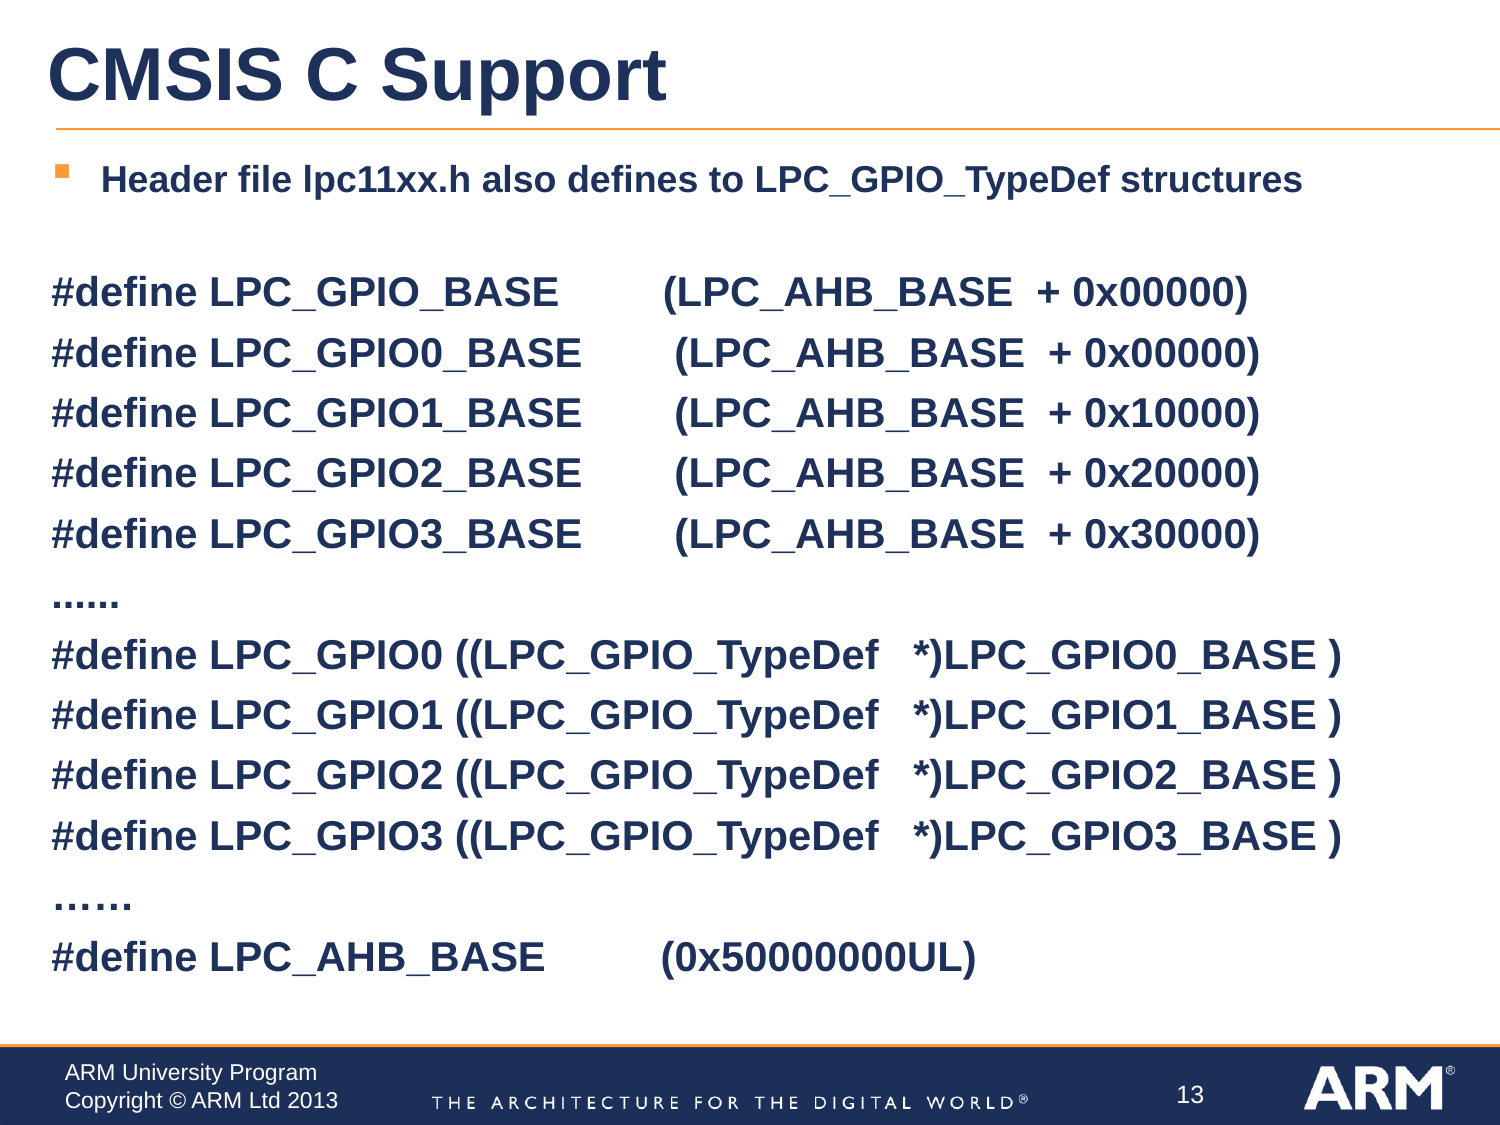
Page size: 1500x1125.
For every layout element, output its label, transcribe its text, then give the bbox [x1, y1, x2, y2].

title CMSIS C Support [34, 1, 1500, 141]
list Header file lpc11xx.h also defines to LPC_GPIO_TypeDef structures #define LPC_GPIO_BASE (LPC_AHB_BASE + 0x00000) #define LPC_GPIO0_BASE (LPC_AHB_BASE + 0x00000) #define LPC_GPIO1_BASE (LPC_AHB_BASE + 0x10000) #define LPC_GPIO2_BASE (LPC_AHB_BASE + 0x20000) #define LPC_GPIO3_BASE (LPC_AHB_BASE + 0x30000) ...... #define LPC_GPIO0 ((LPC_GPIO_TypeDef *)LPC_GPIO0_BASE ) #define LPC_GPIO1 ((LPC_GPIO_TypeDef *)LPC_GPIO1_BASE ) #define LPC_GPIO2 ((LPC_GPIO_TypeDef *)LPC_GPIO2_BASE ) #define LPC_GPIO3 ((LPC_GPIO_TypeDef *)LPC_GPIO3_BASE ) …… #define LPC_AHB_BASE (0x50000000UL) [38, 148, 1500, 1039]
picture [0, 1048, 1500, 1125]
